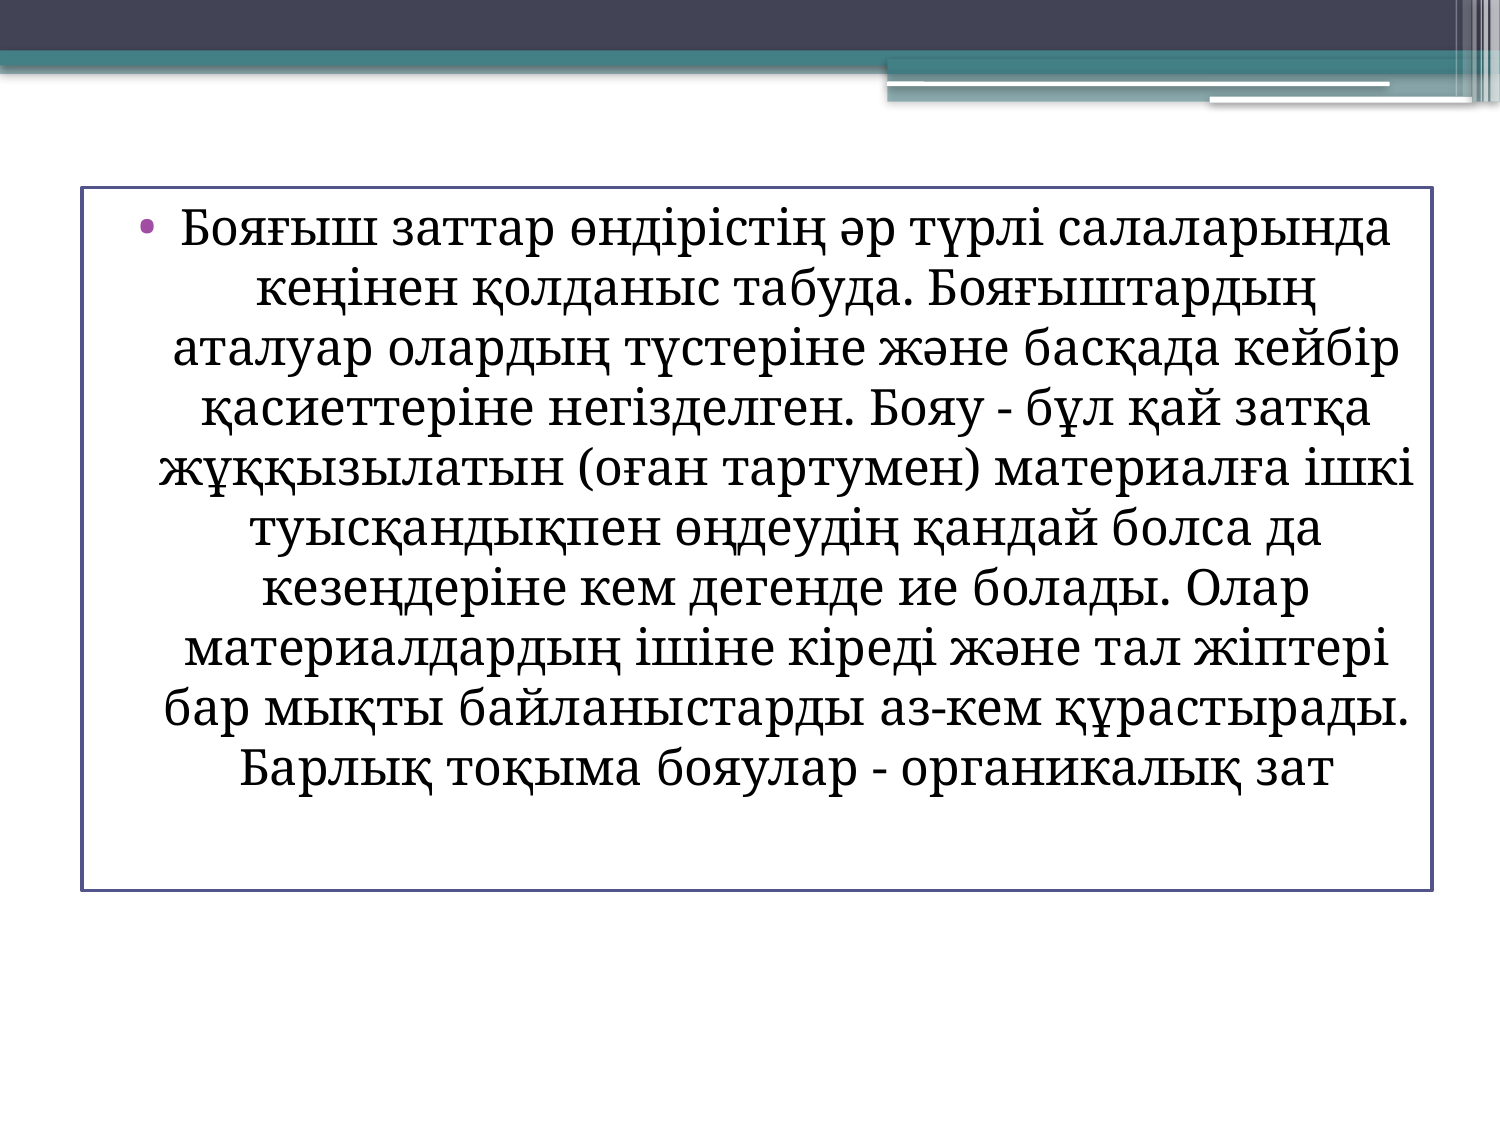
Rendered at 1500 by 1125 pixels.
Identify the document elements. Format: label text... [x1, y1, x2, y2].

list Бояғыш заттар өндірістің әр түрлі салаларында кеңінен қолданыс табуда. Бояғыштардың аталуар олардың түстеріне және басқада кейбір қасиеттеріне негізделген. Бояу - бұл қай затқа жұққызылатын (оған тартумен) материалға iшкi туысқандықпен өңдеудiң қандай болса да кезеңдерiне кем дегенде ие болады. Олар материалдардың iшiне кiредi және тал жiптерi бар мықты байланыстарды аз-кем құрастырады. Барлық тоқыма бояулар - органикалық зат [80, 186, 1434, 892]
